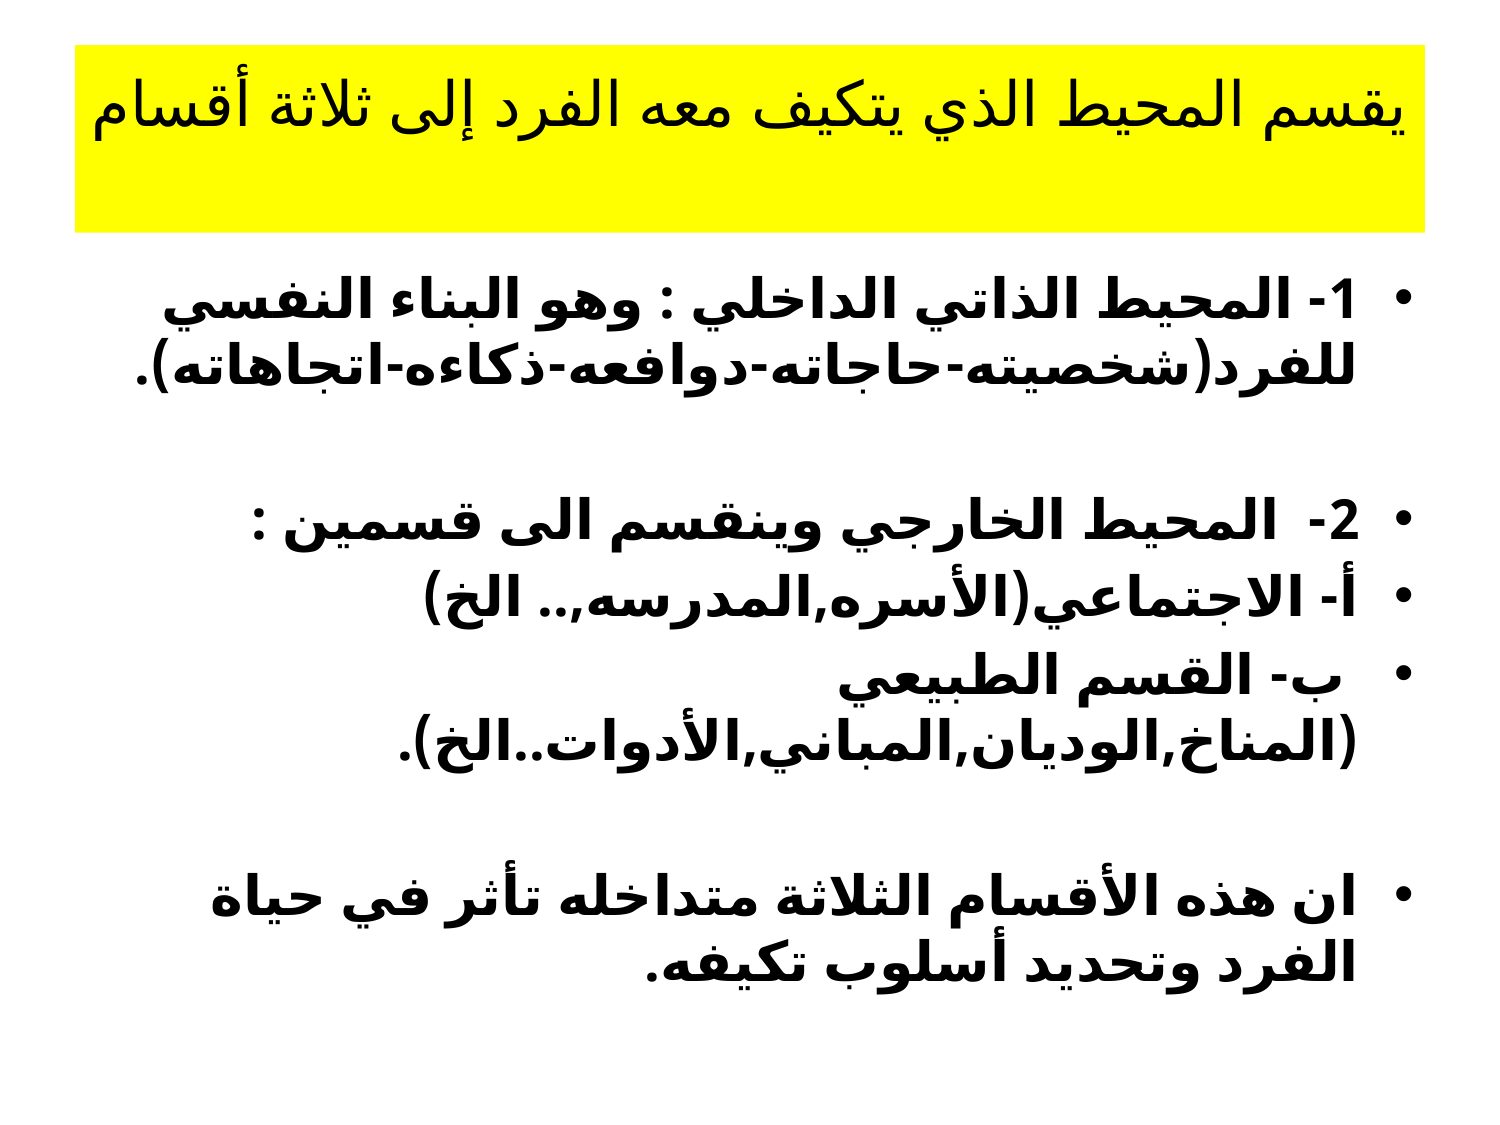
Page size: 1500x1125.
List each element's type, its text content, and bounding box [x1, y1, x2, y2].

list 1- المحيط الذاتي الداخلي : وهو البناء النفسي للفرد(شخصيته-حاجاته-دوافعه-ذكاءه-اتجاهاته). 2- المحيط الخارجي وينقسم الى قسمين : أ- الاجتماعي(الأسره,المدرسه,.. الخ) ب- القسم الطبيعي (المناخ,الوديان,المباني,الأدوات..الخ). ان هذه الأقسام الثلاثة متداخله تأثر في حياة الفرد وتحديد أسلوب تكيفه. [75, 255, 1425, 1005]
title يقسم المحيط الذي يتكيف معه الفرد إلى ثلاثة أقسام [75, 45, 1425, 233]
